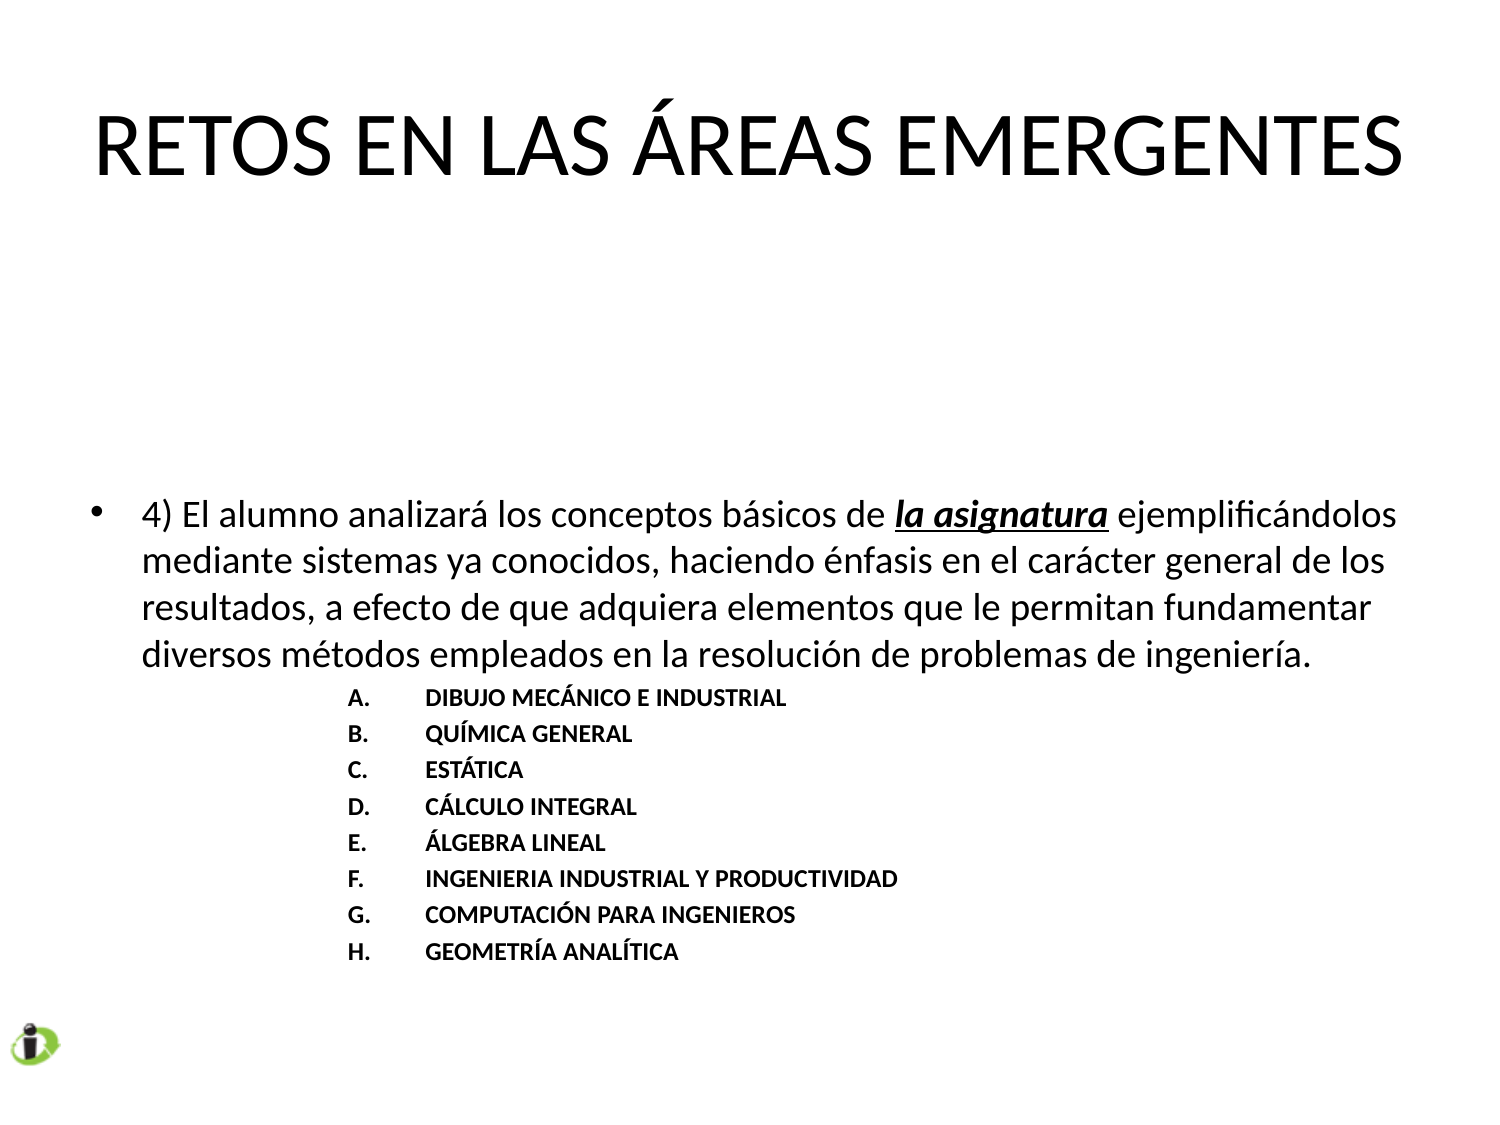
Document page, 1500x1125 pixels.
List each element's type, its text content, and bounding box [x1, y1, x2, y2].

list 4) El alumno analizará los conceptos básicos de la asignatura ejemplificándolos mediante sistemas ya conocidos, haciendo énfasis en el carácter general de los resultados, a efecto de que adquiera elementos que le permitan fundamentar diversos métodos empleados en la resolución de problemas de ingeniería. DIBUJO MECÁNICO E INDUSTRIAL QUÍMICA GENERAL ESTÁTICA CÁLCULO INTEGRAL ÁLGEBRA LINEAL INGENIERIA INDUSTRIAL Y PRODUCTIVIDAD COMPUTACIÓN PARA INGENIEROS GEOMETRÍA ANALÍTICA [75, 262, 1425, 1005]
picture [10, 1020, 61, 1072]
title RETOS EN LAS ÁREAS EMERGENTES [75, 45, 1425, 233]
